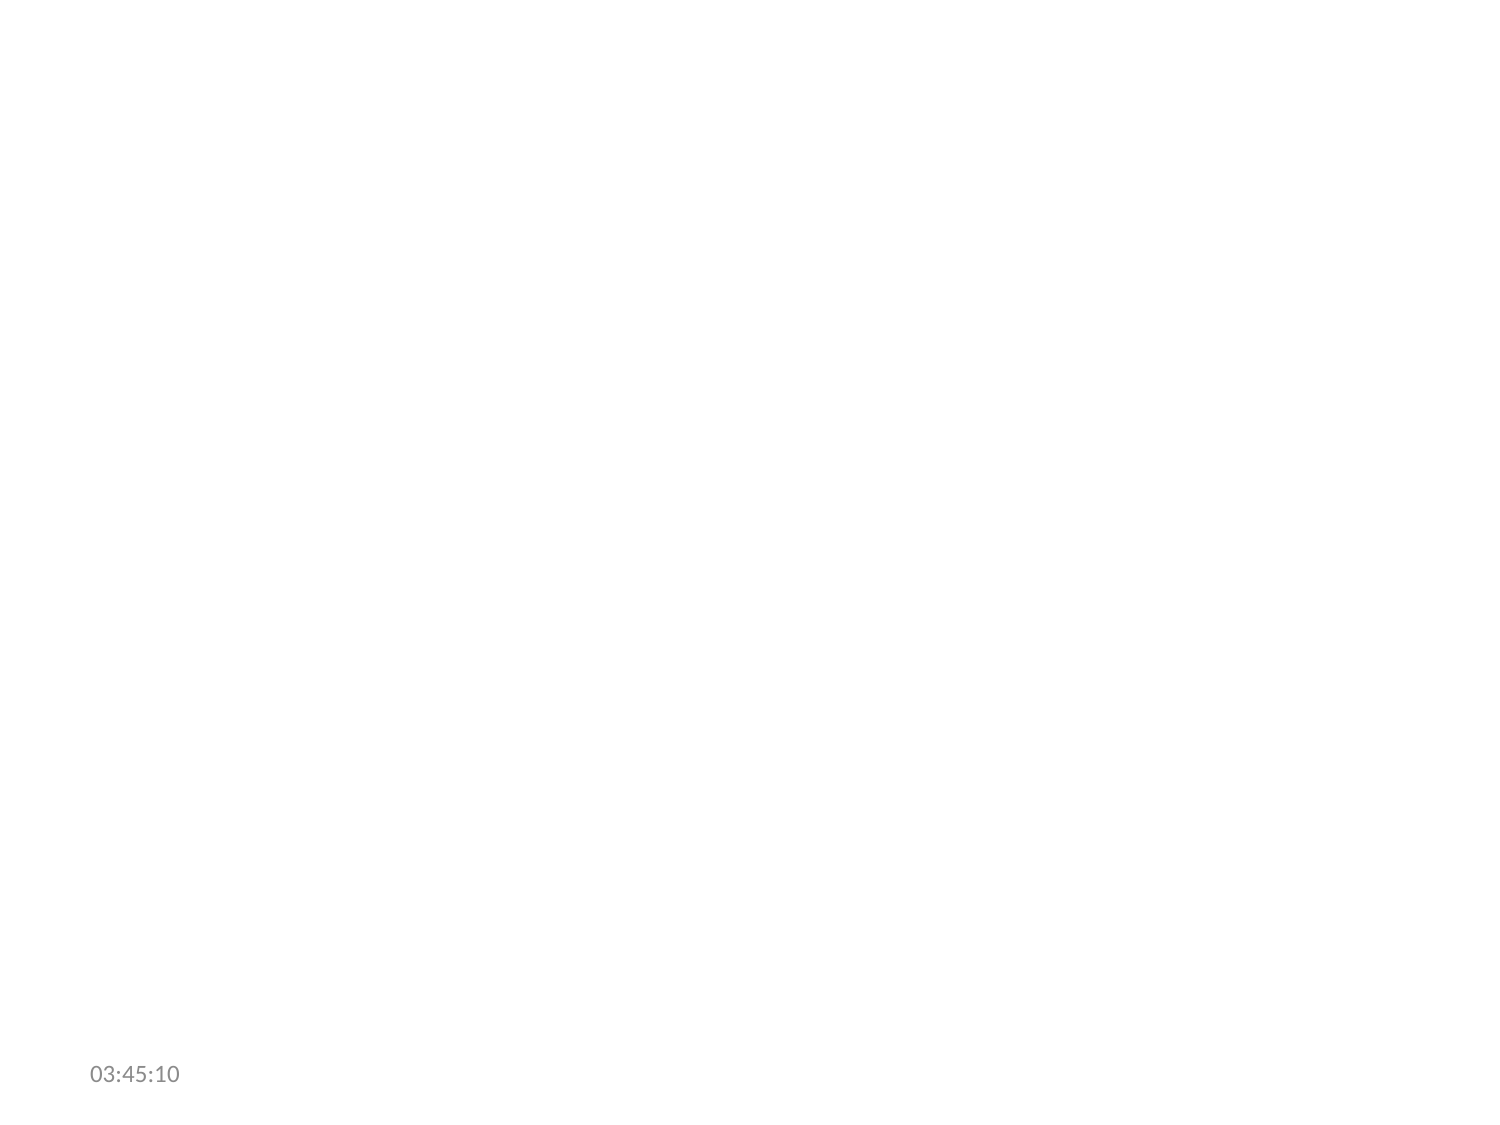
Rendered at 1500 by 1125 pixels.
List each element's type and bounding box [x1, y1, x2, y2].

slide_number [75, 1042, 425, 1103]
